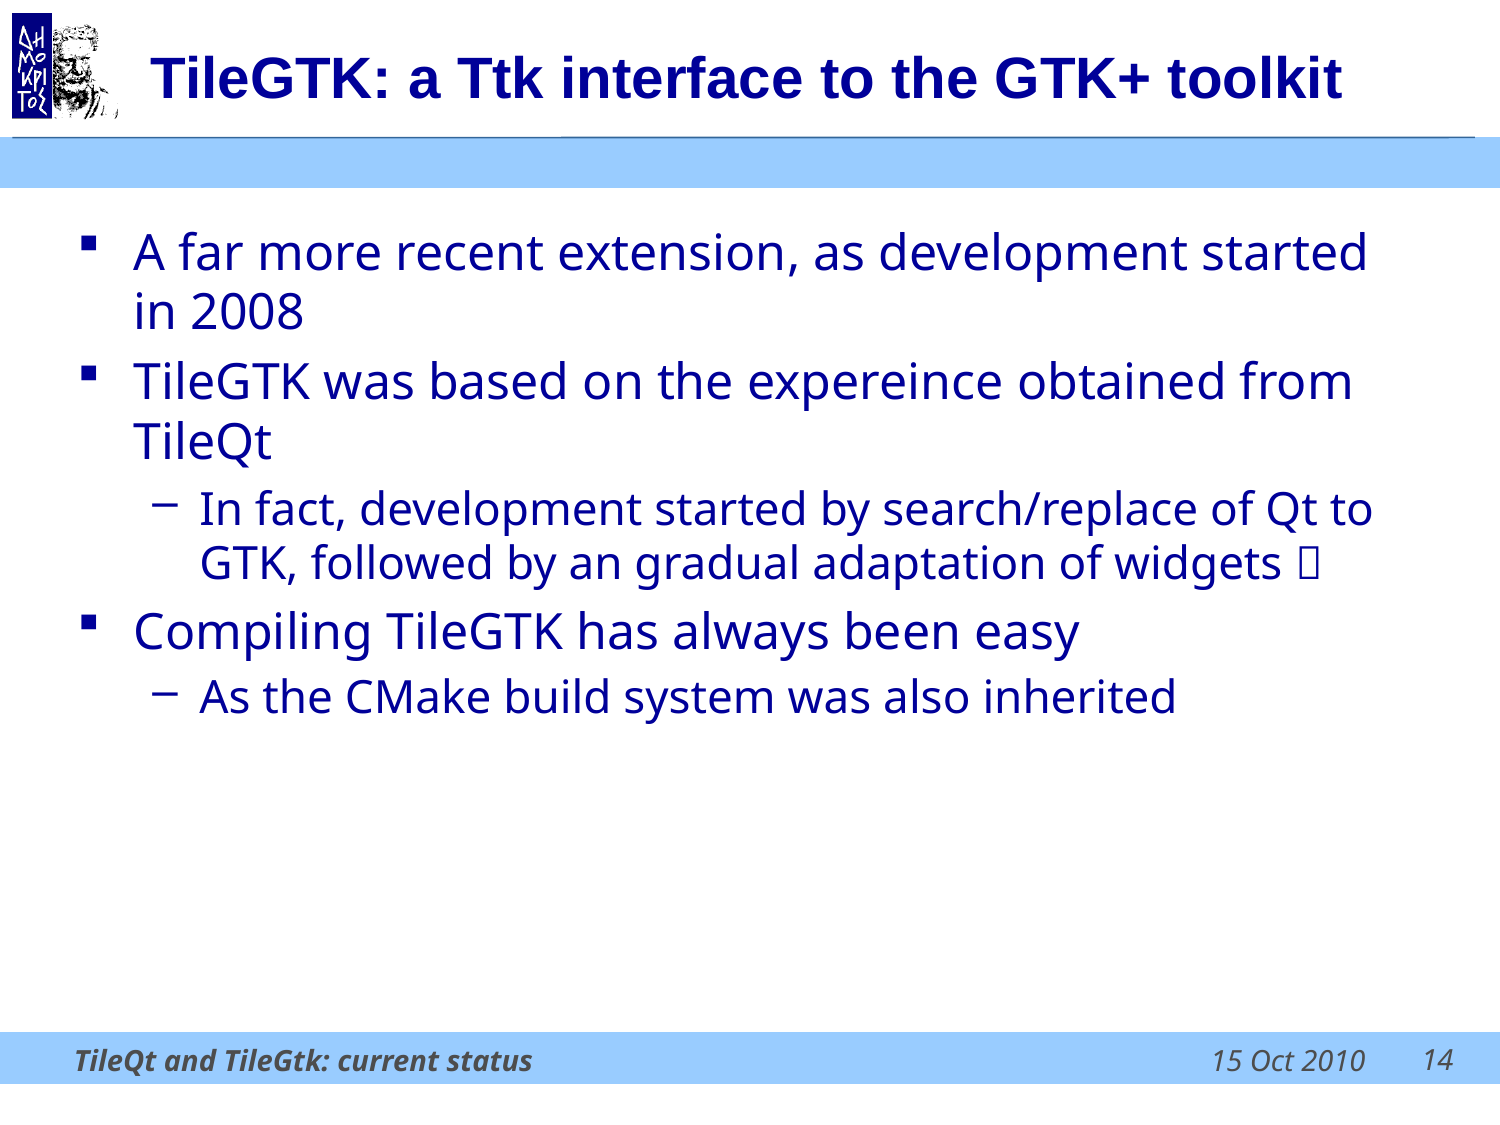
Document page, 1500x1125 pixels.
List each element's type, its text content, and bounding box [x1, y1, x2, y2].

slide_number 14 [1399, 1033, 1476, 1084]
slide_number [1190, 1034, 1381, 1086]
footer TileQt and TileGtk: current status [58, 1034, 1190, 1086]
picture [11, 13, 118, 120]
title TileGTK: a Ttk interface to the GTK+ toolkit [135, 12, 1476, 138]
list A far more recent extension, as development started in 2008 TileGTK was based on the expereince obtained from TileQt In fact, development started by search/replace of Qt to GTK, followed by an gradual adaptation of widgets  Compiling TileGTK has always been easy As the CMake build system was also inherited [62, 212, 1438, 1001]
